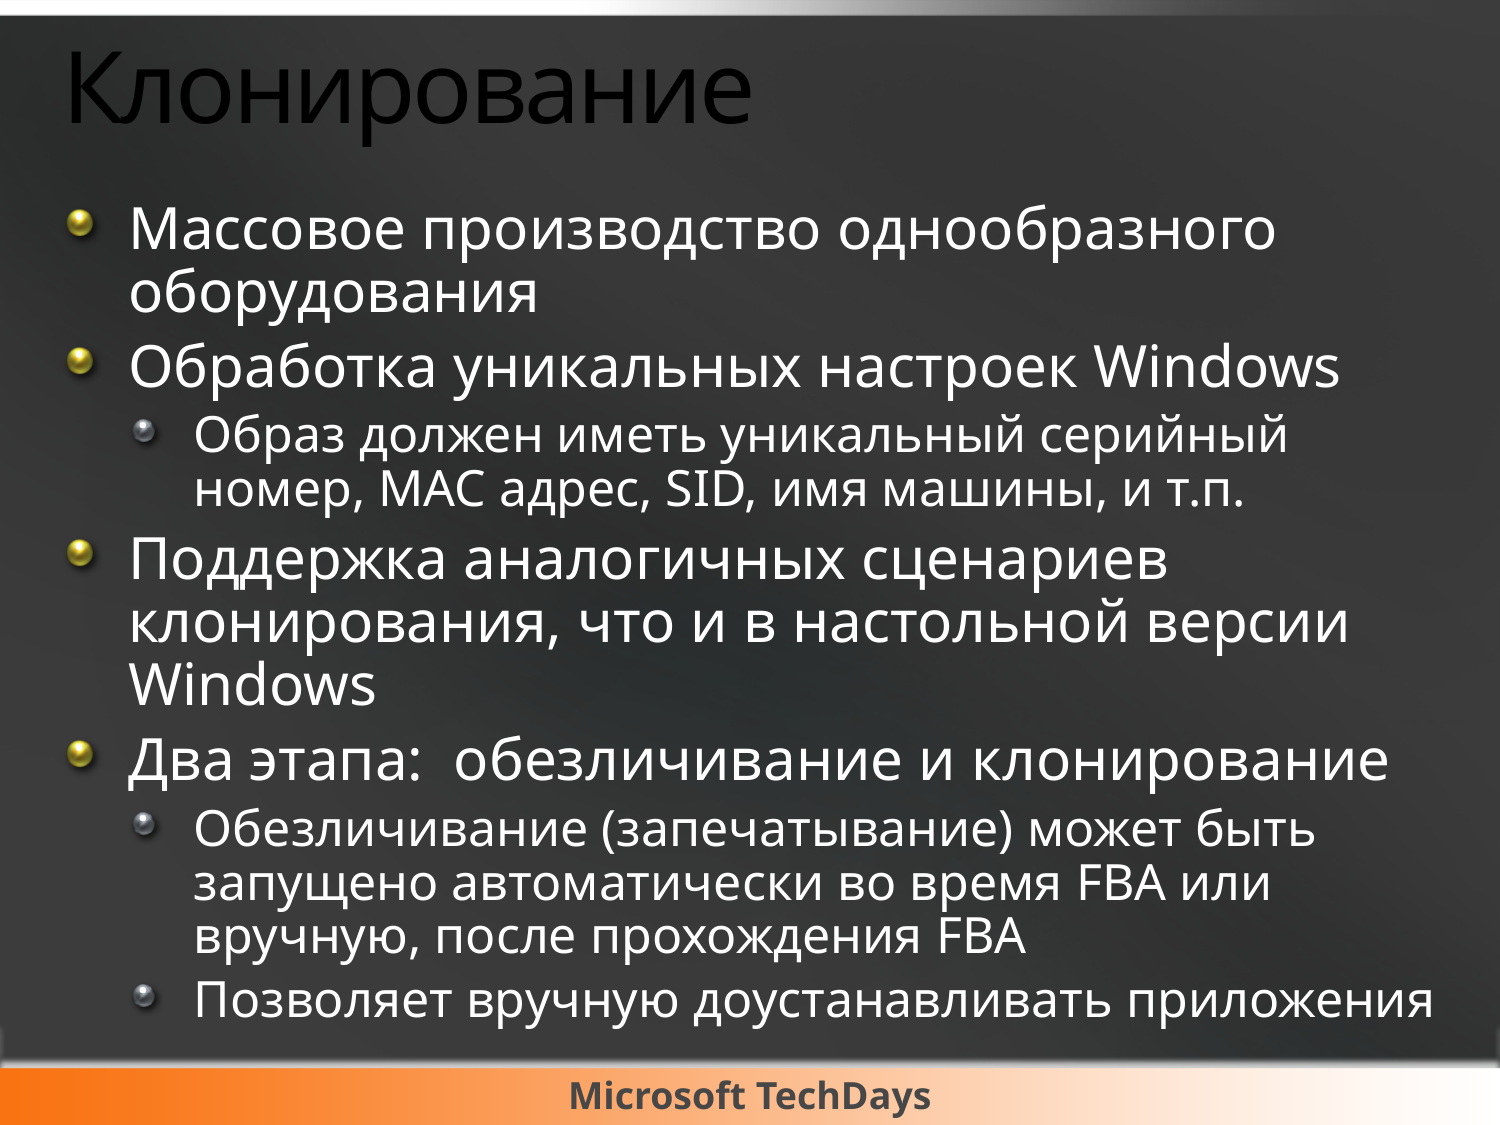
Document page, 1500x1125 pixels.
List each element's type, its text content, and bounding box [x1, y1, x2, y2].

list Массовое производство однообразного оборудования Обработка уникальных настроек Windows Образ должен иметь уникальный серийный номер, MAC адрес, SID, имя машины, и т.п. Поддержка аналогичных сценариев клонирования, что и в настольной версии Windows Два этапа: обезличивание и клонирование Обезличивание (запечатывание) может быть запущено автоматически во время FBA или вручную, после прохождения FBA Позволяет вручную доустанавливать приложения [62, 199, 1438, 1051]
title Клонирование [62, 37, 1438, 147]
picture [0, 0, 1500, 1125]
